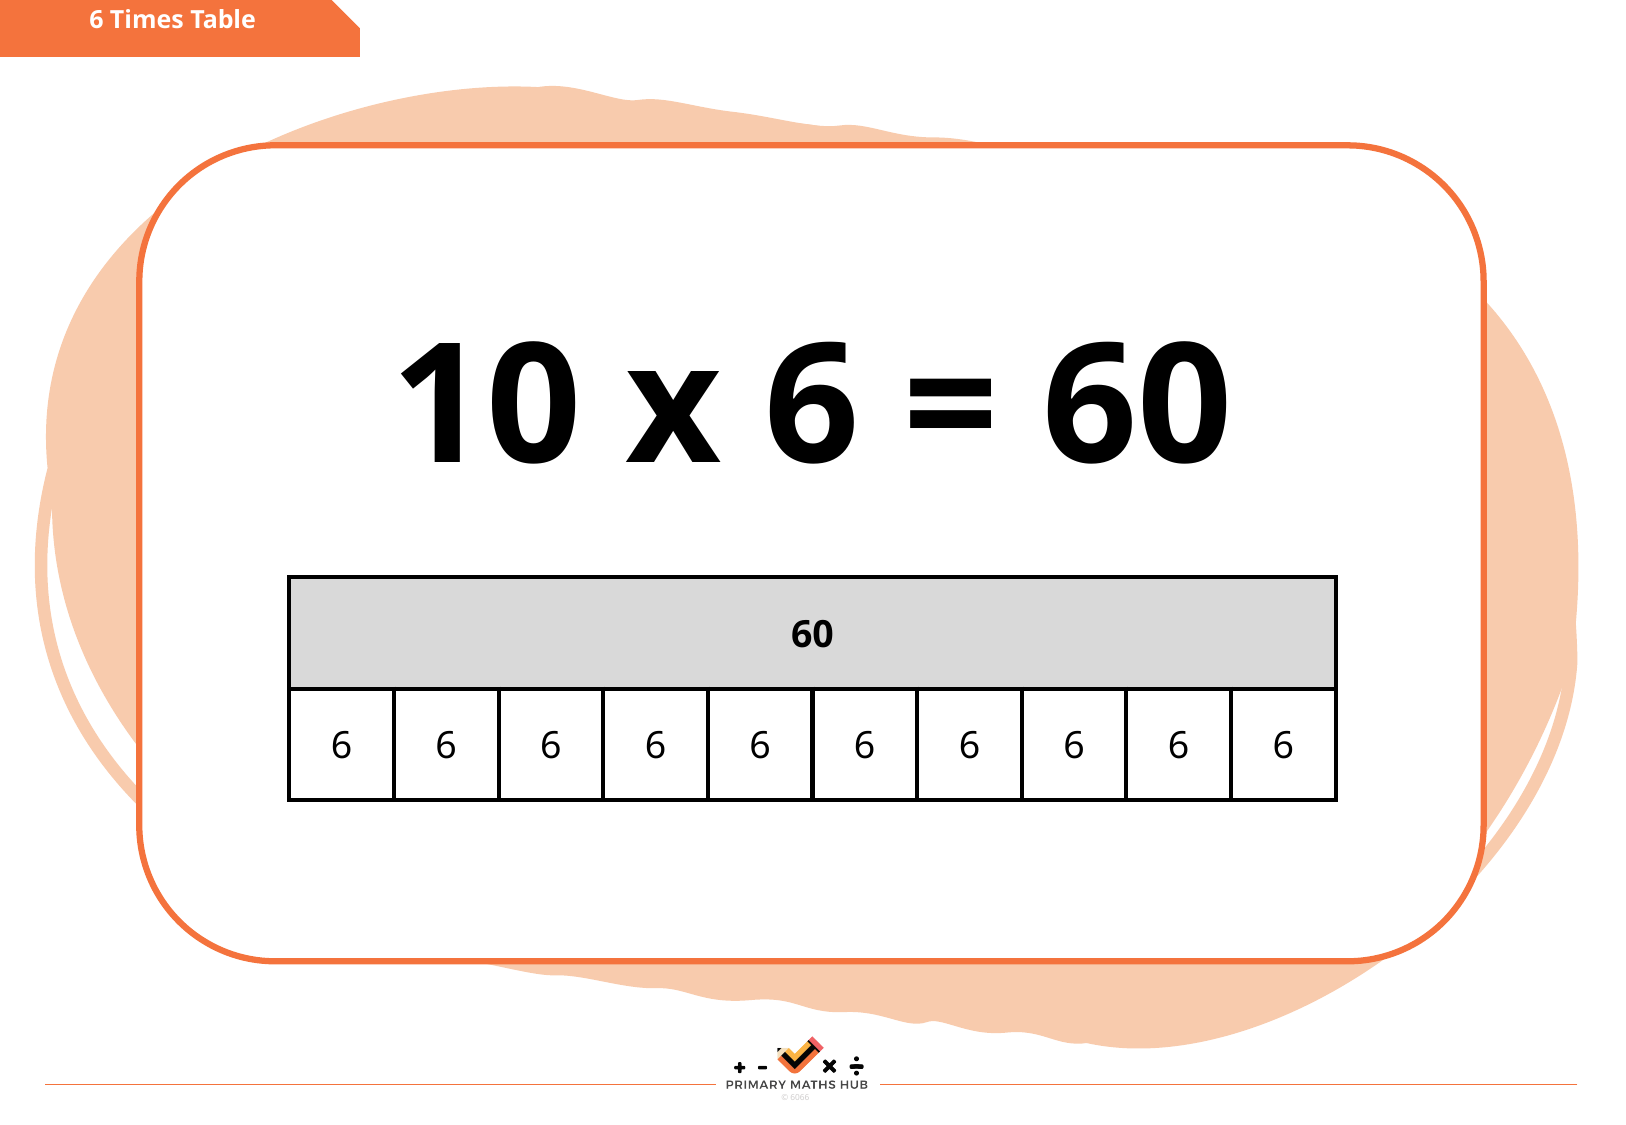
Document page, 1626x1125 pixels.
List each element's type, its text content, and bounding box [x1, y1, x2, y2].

table_cell 6 [1024, 691, 1124, 798]
text_box © 6066 [720, 1084, 870, 1110]
text_box 6 Times Table [0, 0, 361, 58]
table_cell 6 [815, 691, 915, 798]
text_box [496, 960, 1374, 1044]
picture [722, 1034, 872, 1094]
text_box [138, 144, 1485, 963]
text_box [1479, 300, 1579, 867]
table_cell 6 [710, 691, 810, 798]
table_cell 6 [605, 691, 706, 798]
text_box 10 x 6 = 60 [140, 288, 1485, 503]
table_header 60 [291, 579, 1334, 687]
table_cell 6 [919, 691, 1020, 798]
text_box [273, 91, 956, 144]
table_cell 6 [501, 691, 601, 798]
table_cell 6 [396, 691, 497, 798]
table_cell 6 [1233, 691, 1334, 798]
table_cell 6 [291, 691, 392, 798]
table_cell 6 [1128, 691, 1229, 798]
text_box [39, 214, 155, 799]
